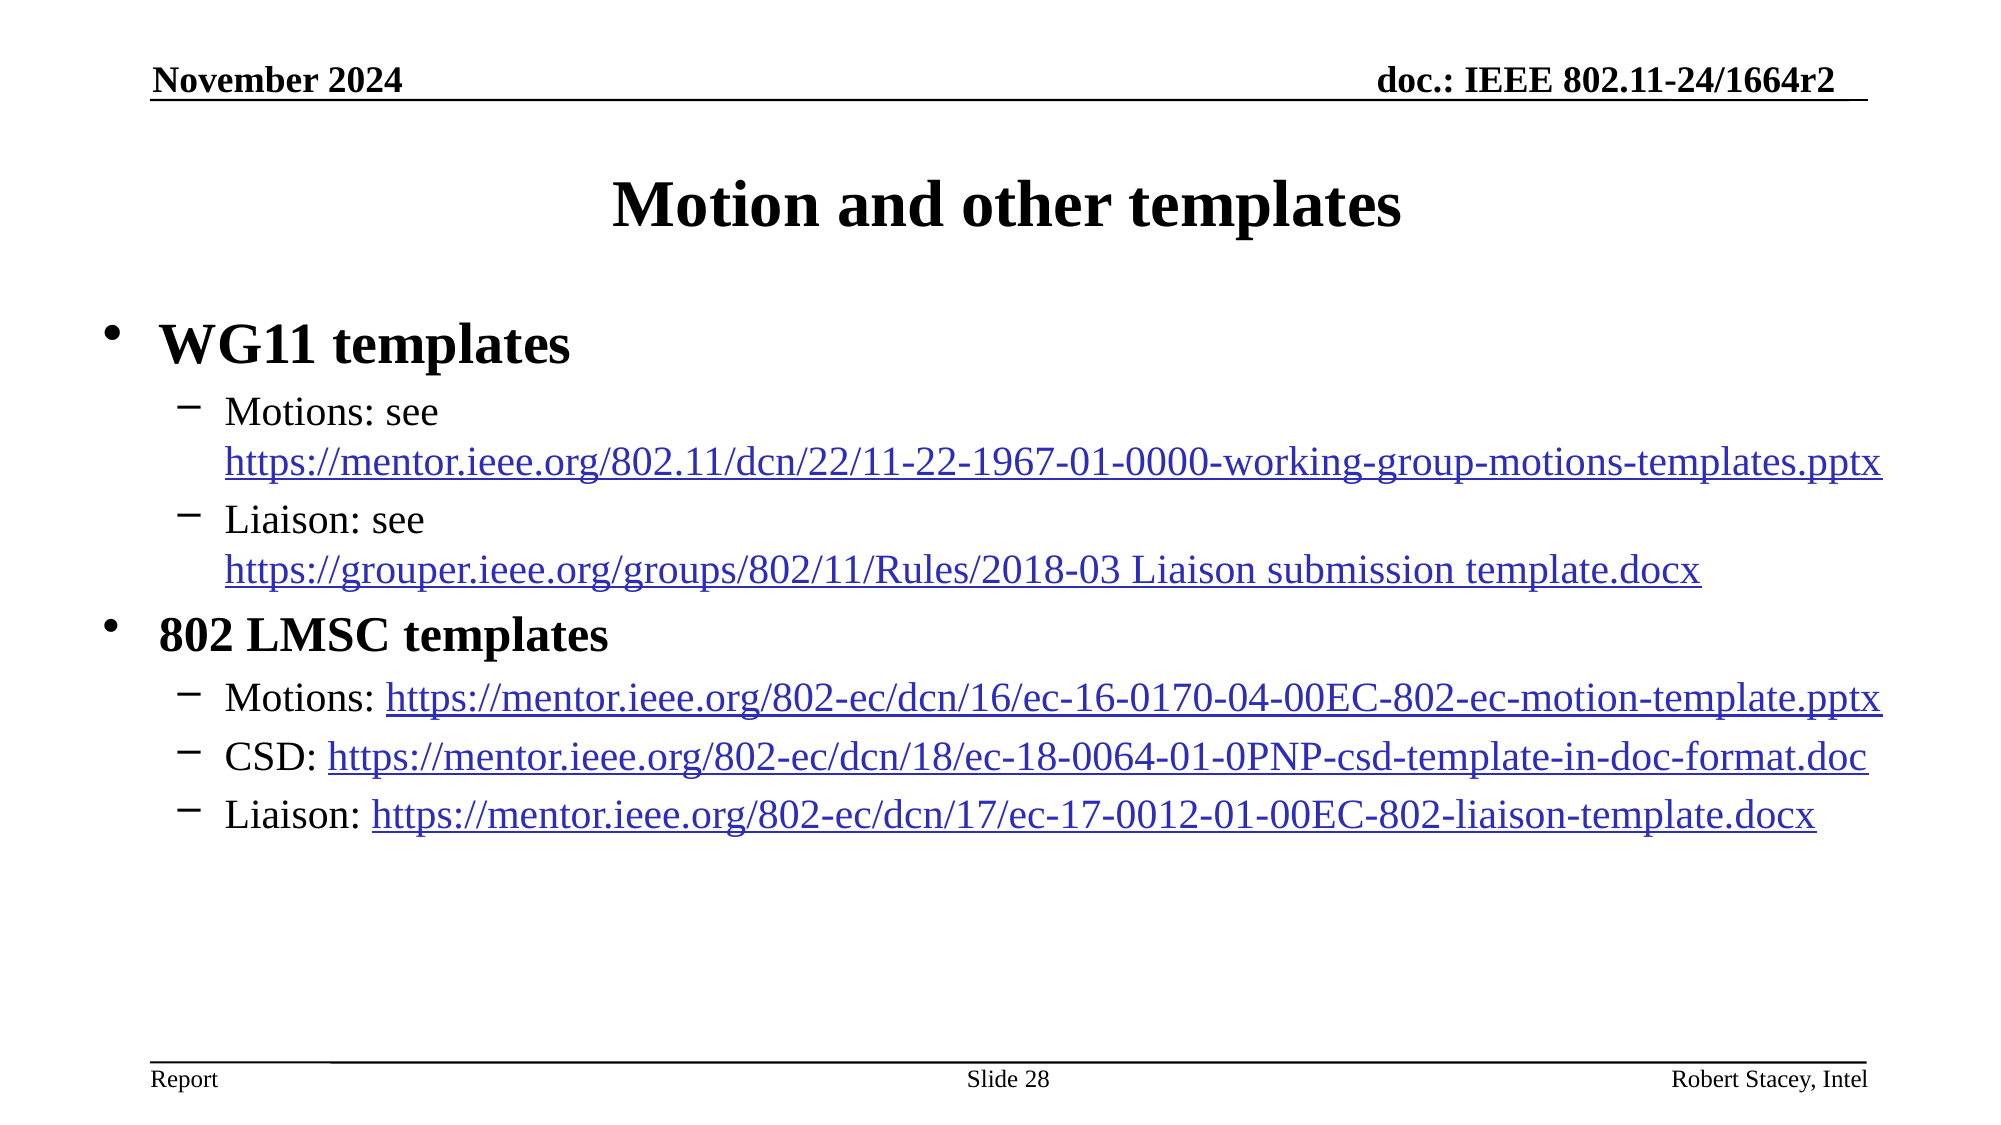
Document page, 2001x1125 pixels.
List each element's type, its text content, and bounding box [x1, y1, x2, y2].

list WG11 templates Motions: see https://mentor.ieee.org/802.11/dcn/22/11-22-1967-01-0000-working-group-motions-templates.pptx Liaison: see https://grouper.ieee.org/groups/802/11/Rules/2018-03 Liaison submission template.docx 802 LMSC templates Motions: https://mentor.ieee.org/802-ec/dcn/16/ec-16-0170-04-00EC-802-ec-motion-template.pptx CSD: https://mentor.ieee.org/802-ec/dcn/18/ec-18-0064-01-0PNP-csd-template-in-doc-format.doc Liaison: https://mentor.ieee.org/802-ec/dcn/17/ec-17-0012-01-00EC-802-liaison-template.docx [87, 297, 1913, 975]
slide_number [152, 54, 406, 101]
slide_number Slide 28 [964, 1061, 1053, 1093]
title Motion and other templates [150, 112, 1850, 288]
footer Robert Stacey, Intel [1512, 1061, 1869, 1093]
